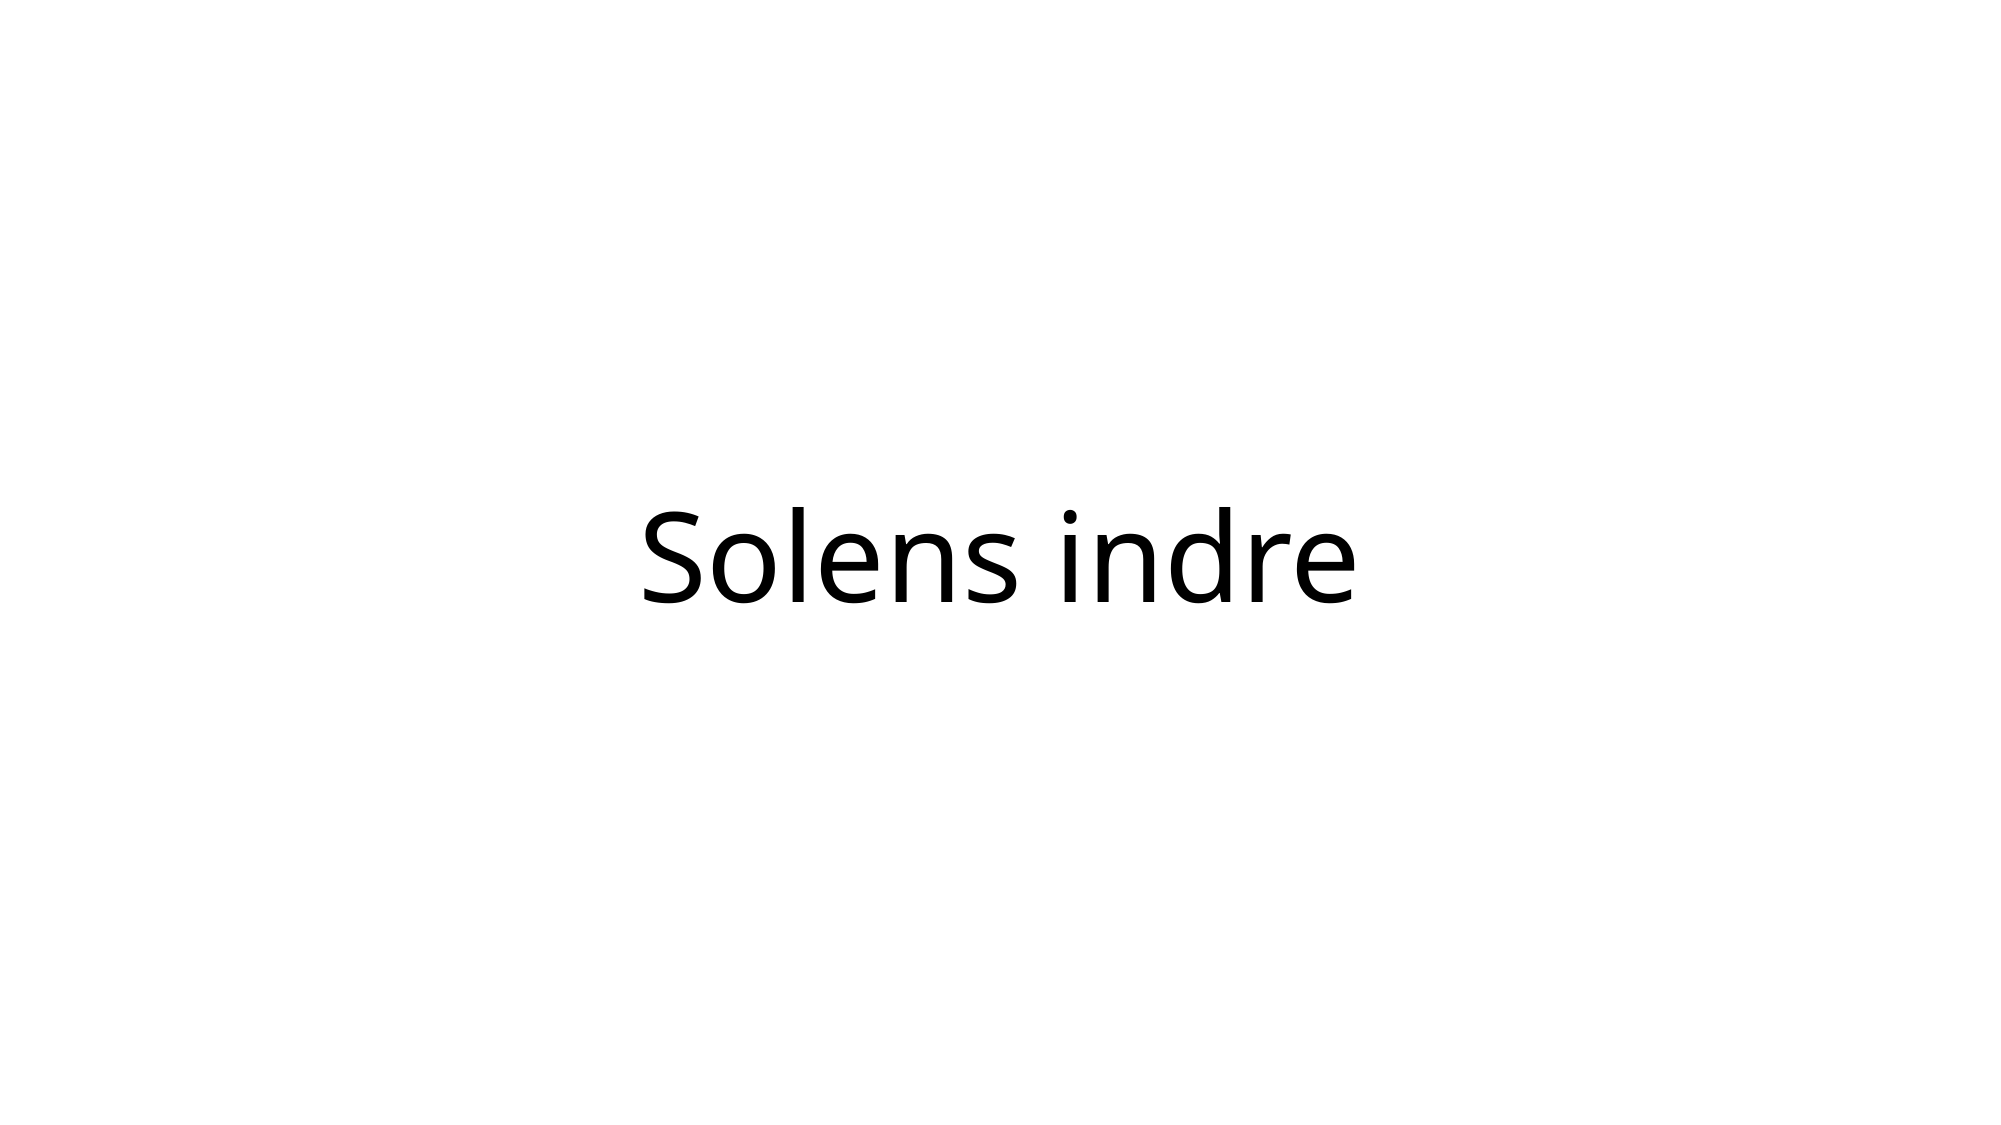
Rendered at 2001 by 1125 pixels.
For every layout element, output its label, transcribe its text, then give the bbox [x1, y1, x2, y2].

title Solens indre [249, 366, 1750, 759]
